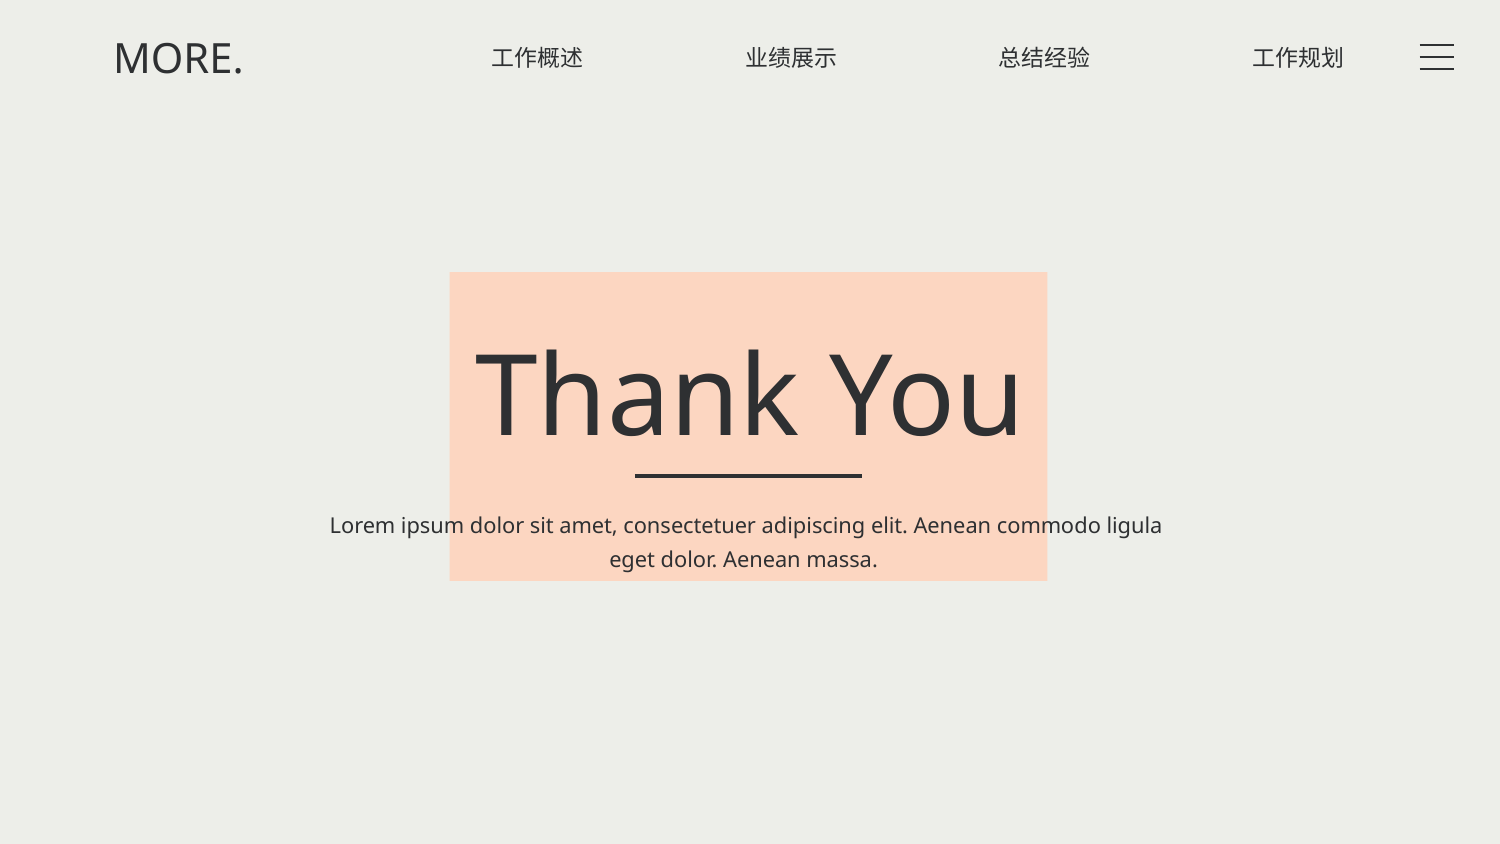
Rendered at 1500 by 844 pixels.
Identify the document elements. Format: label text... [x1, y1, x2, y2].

text_box Thank You [460, 315, 1040, 466]
text_box [449, 271, 1048, 496]
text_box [1419, 45, 1455, 70]
text_box 工作概述 [476, 35, 599, 79]
text_box MORE. [98, 24, 259, 90]
text_box Lorem ipsum dolor sit amet, consectetuer adipiscing elit. Aenean commodo ligula eget dolor. Aenean massa. [299, 496, 1194, 580]
text_box 总结经验 [983, 35, 1106, 79]
text_box 工作规划 [1237, 35, 1359, 79]
text_box 业绩展示 [730, 35, 853, 79]
